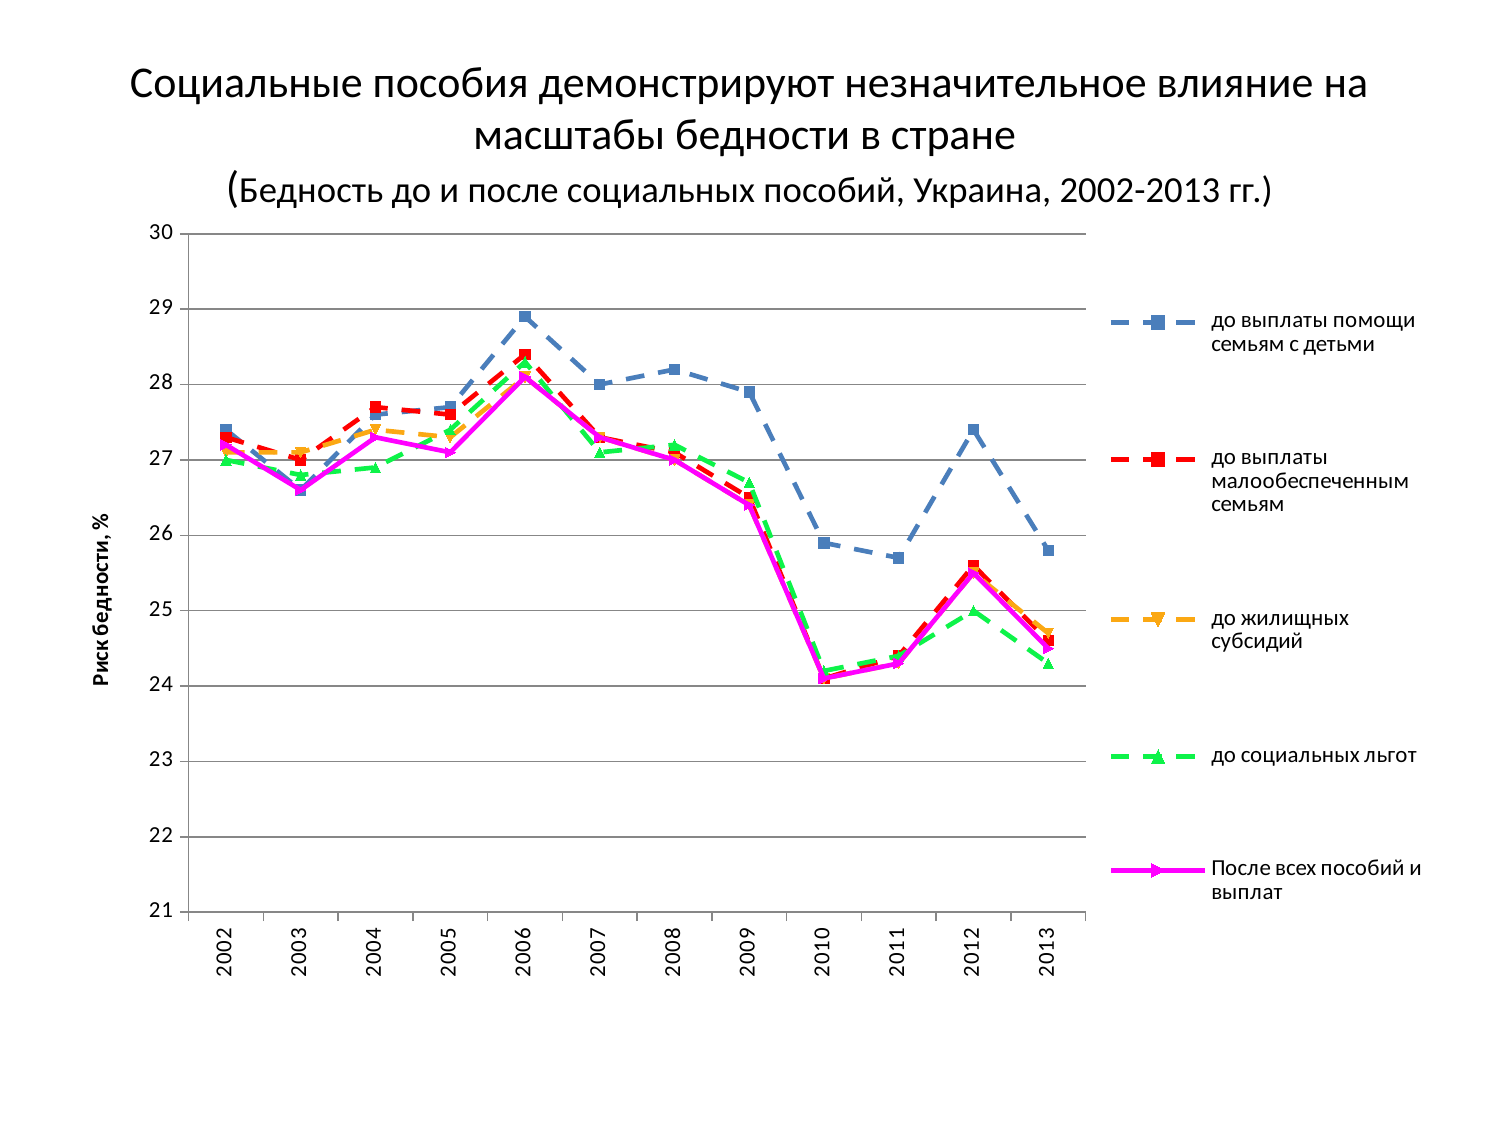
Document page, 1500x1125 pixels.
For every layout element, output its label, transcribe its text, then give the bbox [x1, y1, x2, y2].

chart [64, 207, 1448, 1024]
title Социальные пособия демонстрируют незначительное влияние на масштабы бедности в стране (Бедность до и после социальных пособий, Украина, 2002-2013 гг.) [75, 45, 1425, 206]
